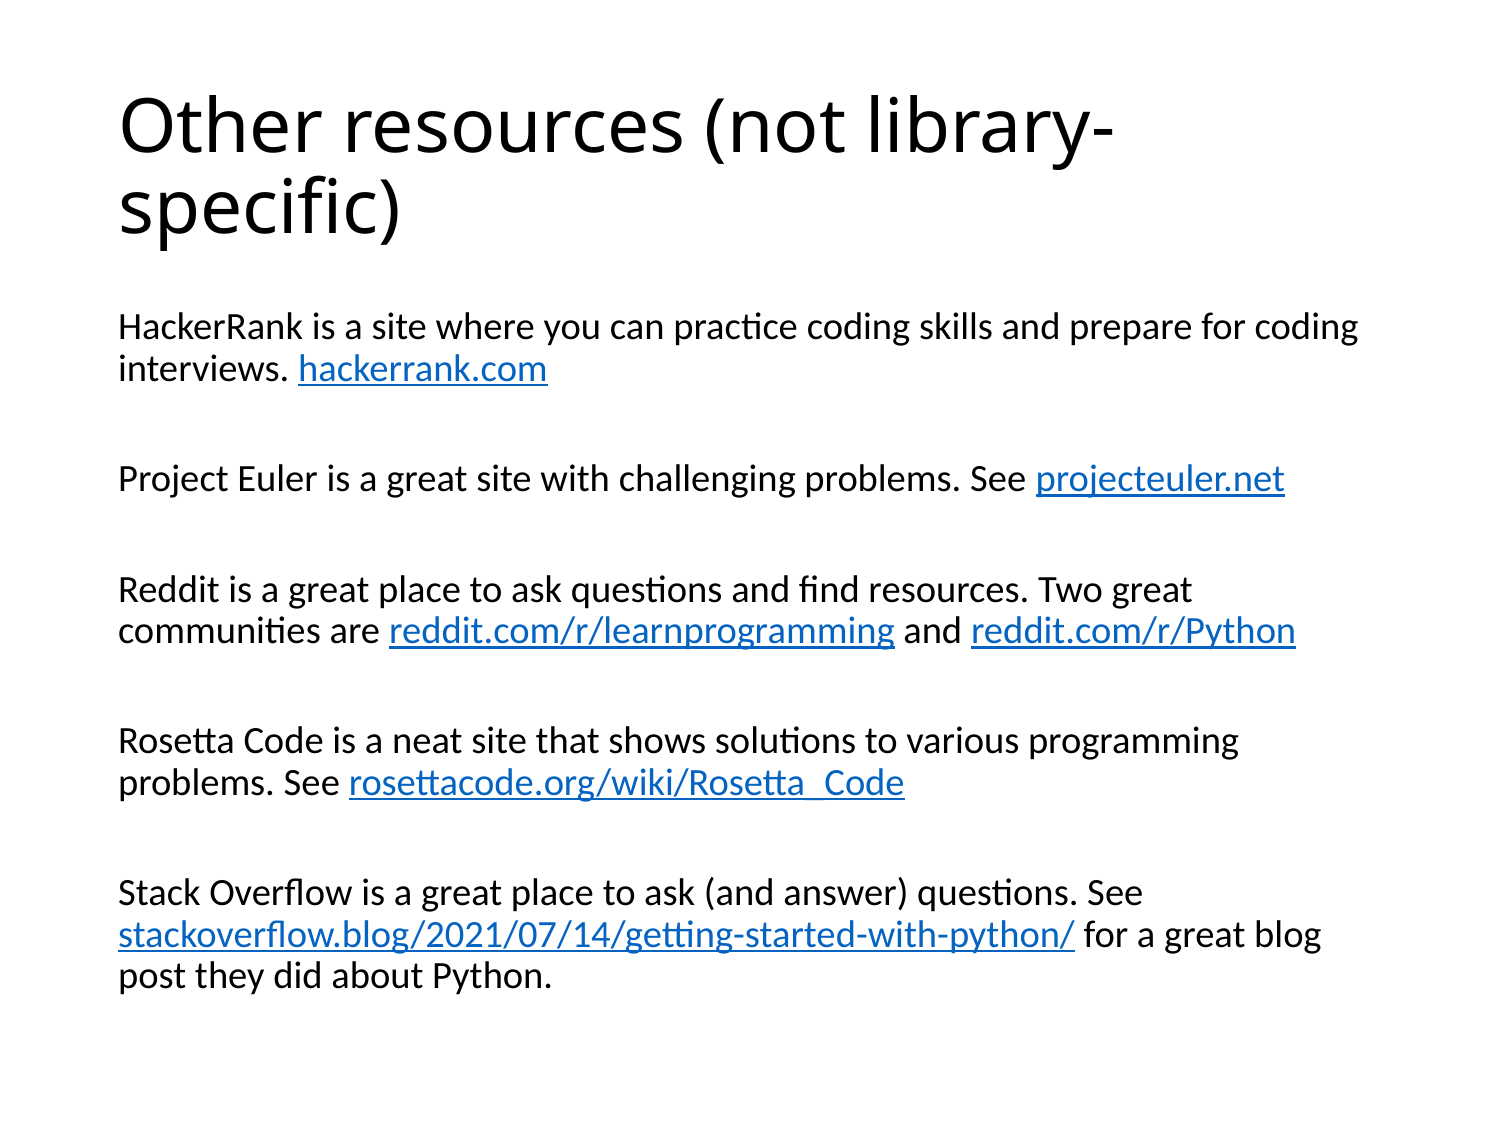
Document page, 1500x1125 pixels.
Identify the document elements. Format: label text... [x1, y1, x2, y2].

list HackerRank is a site where you can practice coding skills and prepare for coding interviews. hackerrank.com Project Euler is a great site with challenging problems. See projecteuler.net Reddit is a great place to ask questions and find resources. Two great communities are reddit.com/r/learnprogramming and reddit.com/r/Python Rosetta Code is a neat site that shows solutions to various programming problems. See rosettacode.org/wiki/Rosetta_Code Stack Overflow is a great place to ask (and answer) questions. See stackoverflow.blog/2021/07/14/getting-started-with-python/ for a great blog post they did about Python. [103, 299, 1397, 1014]
title Other resources (not library-specific) [103, 59, 1397, 278]
